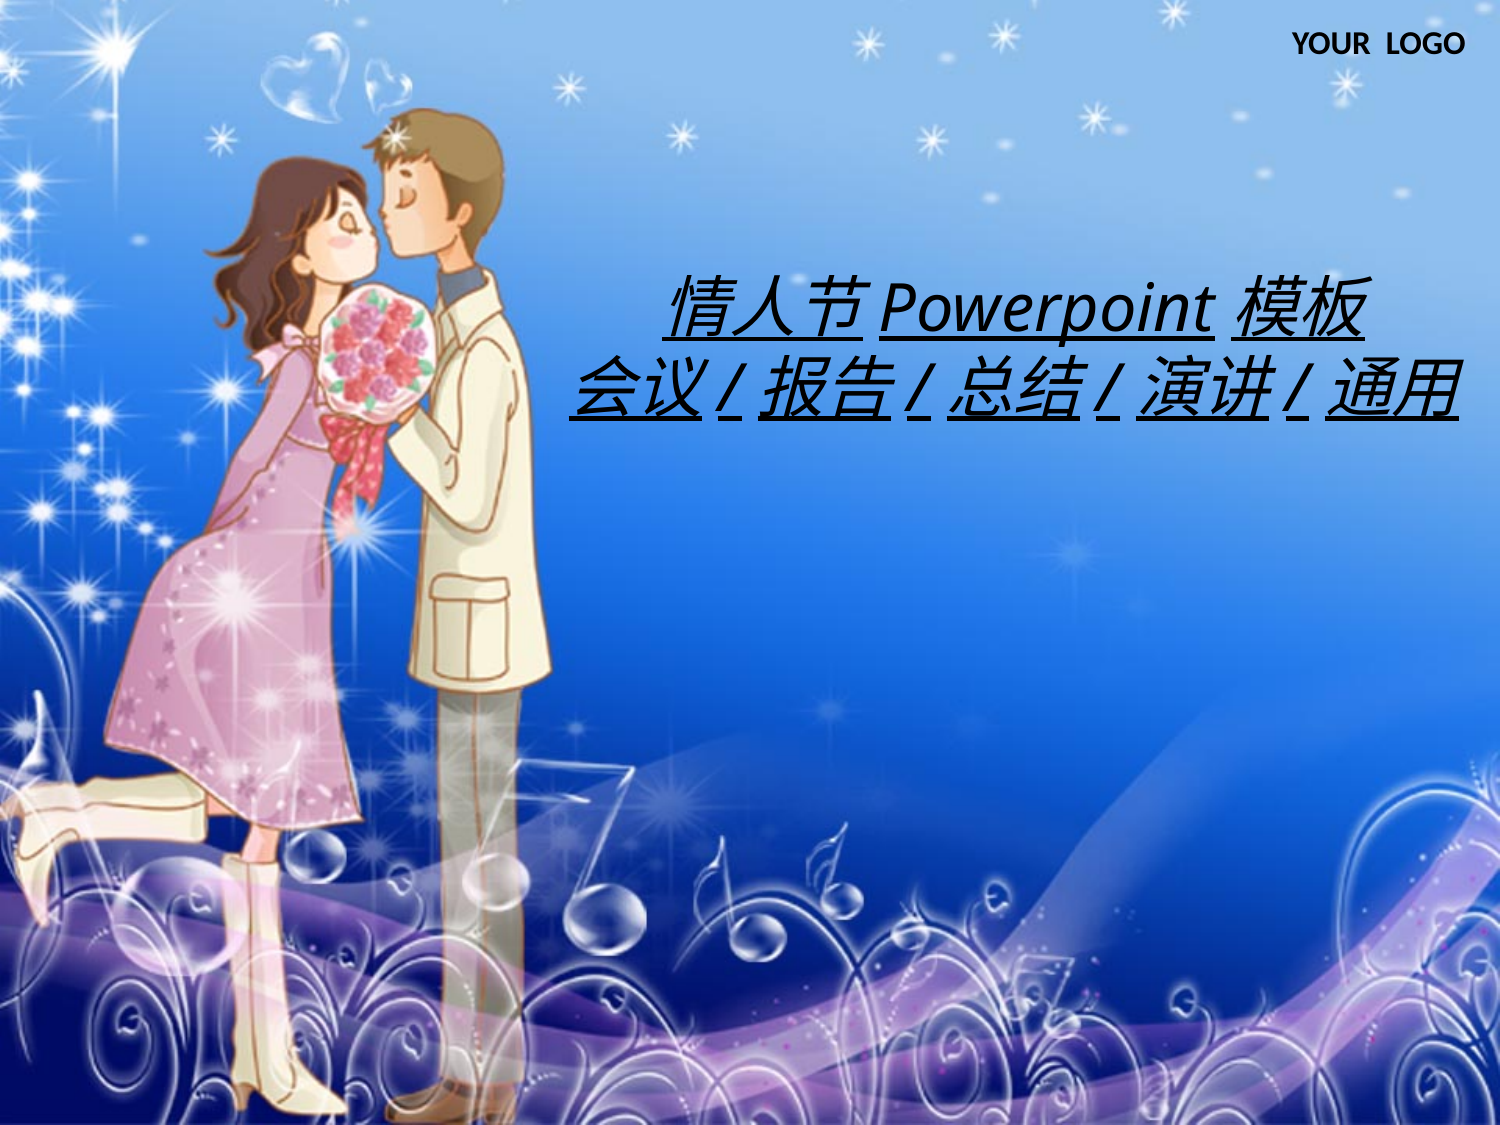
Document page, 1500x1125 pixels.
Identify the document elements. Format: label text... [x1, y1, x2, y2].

picture [0, 0, 1500, 1125]
title 情人节Powerpoint模板 会议/报告/总结/演讲/通用 [550, 257, 1477, 446]
